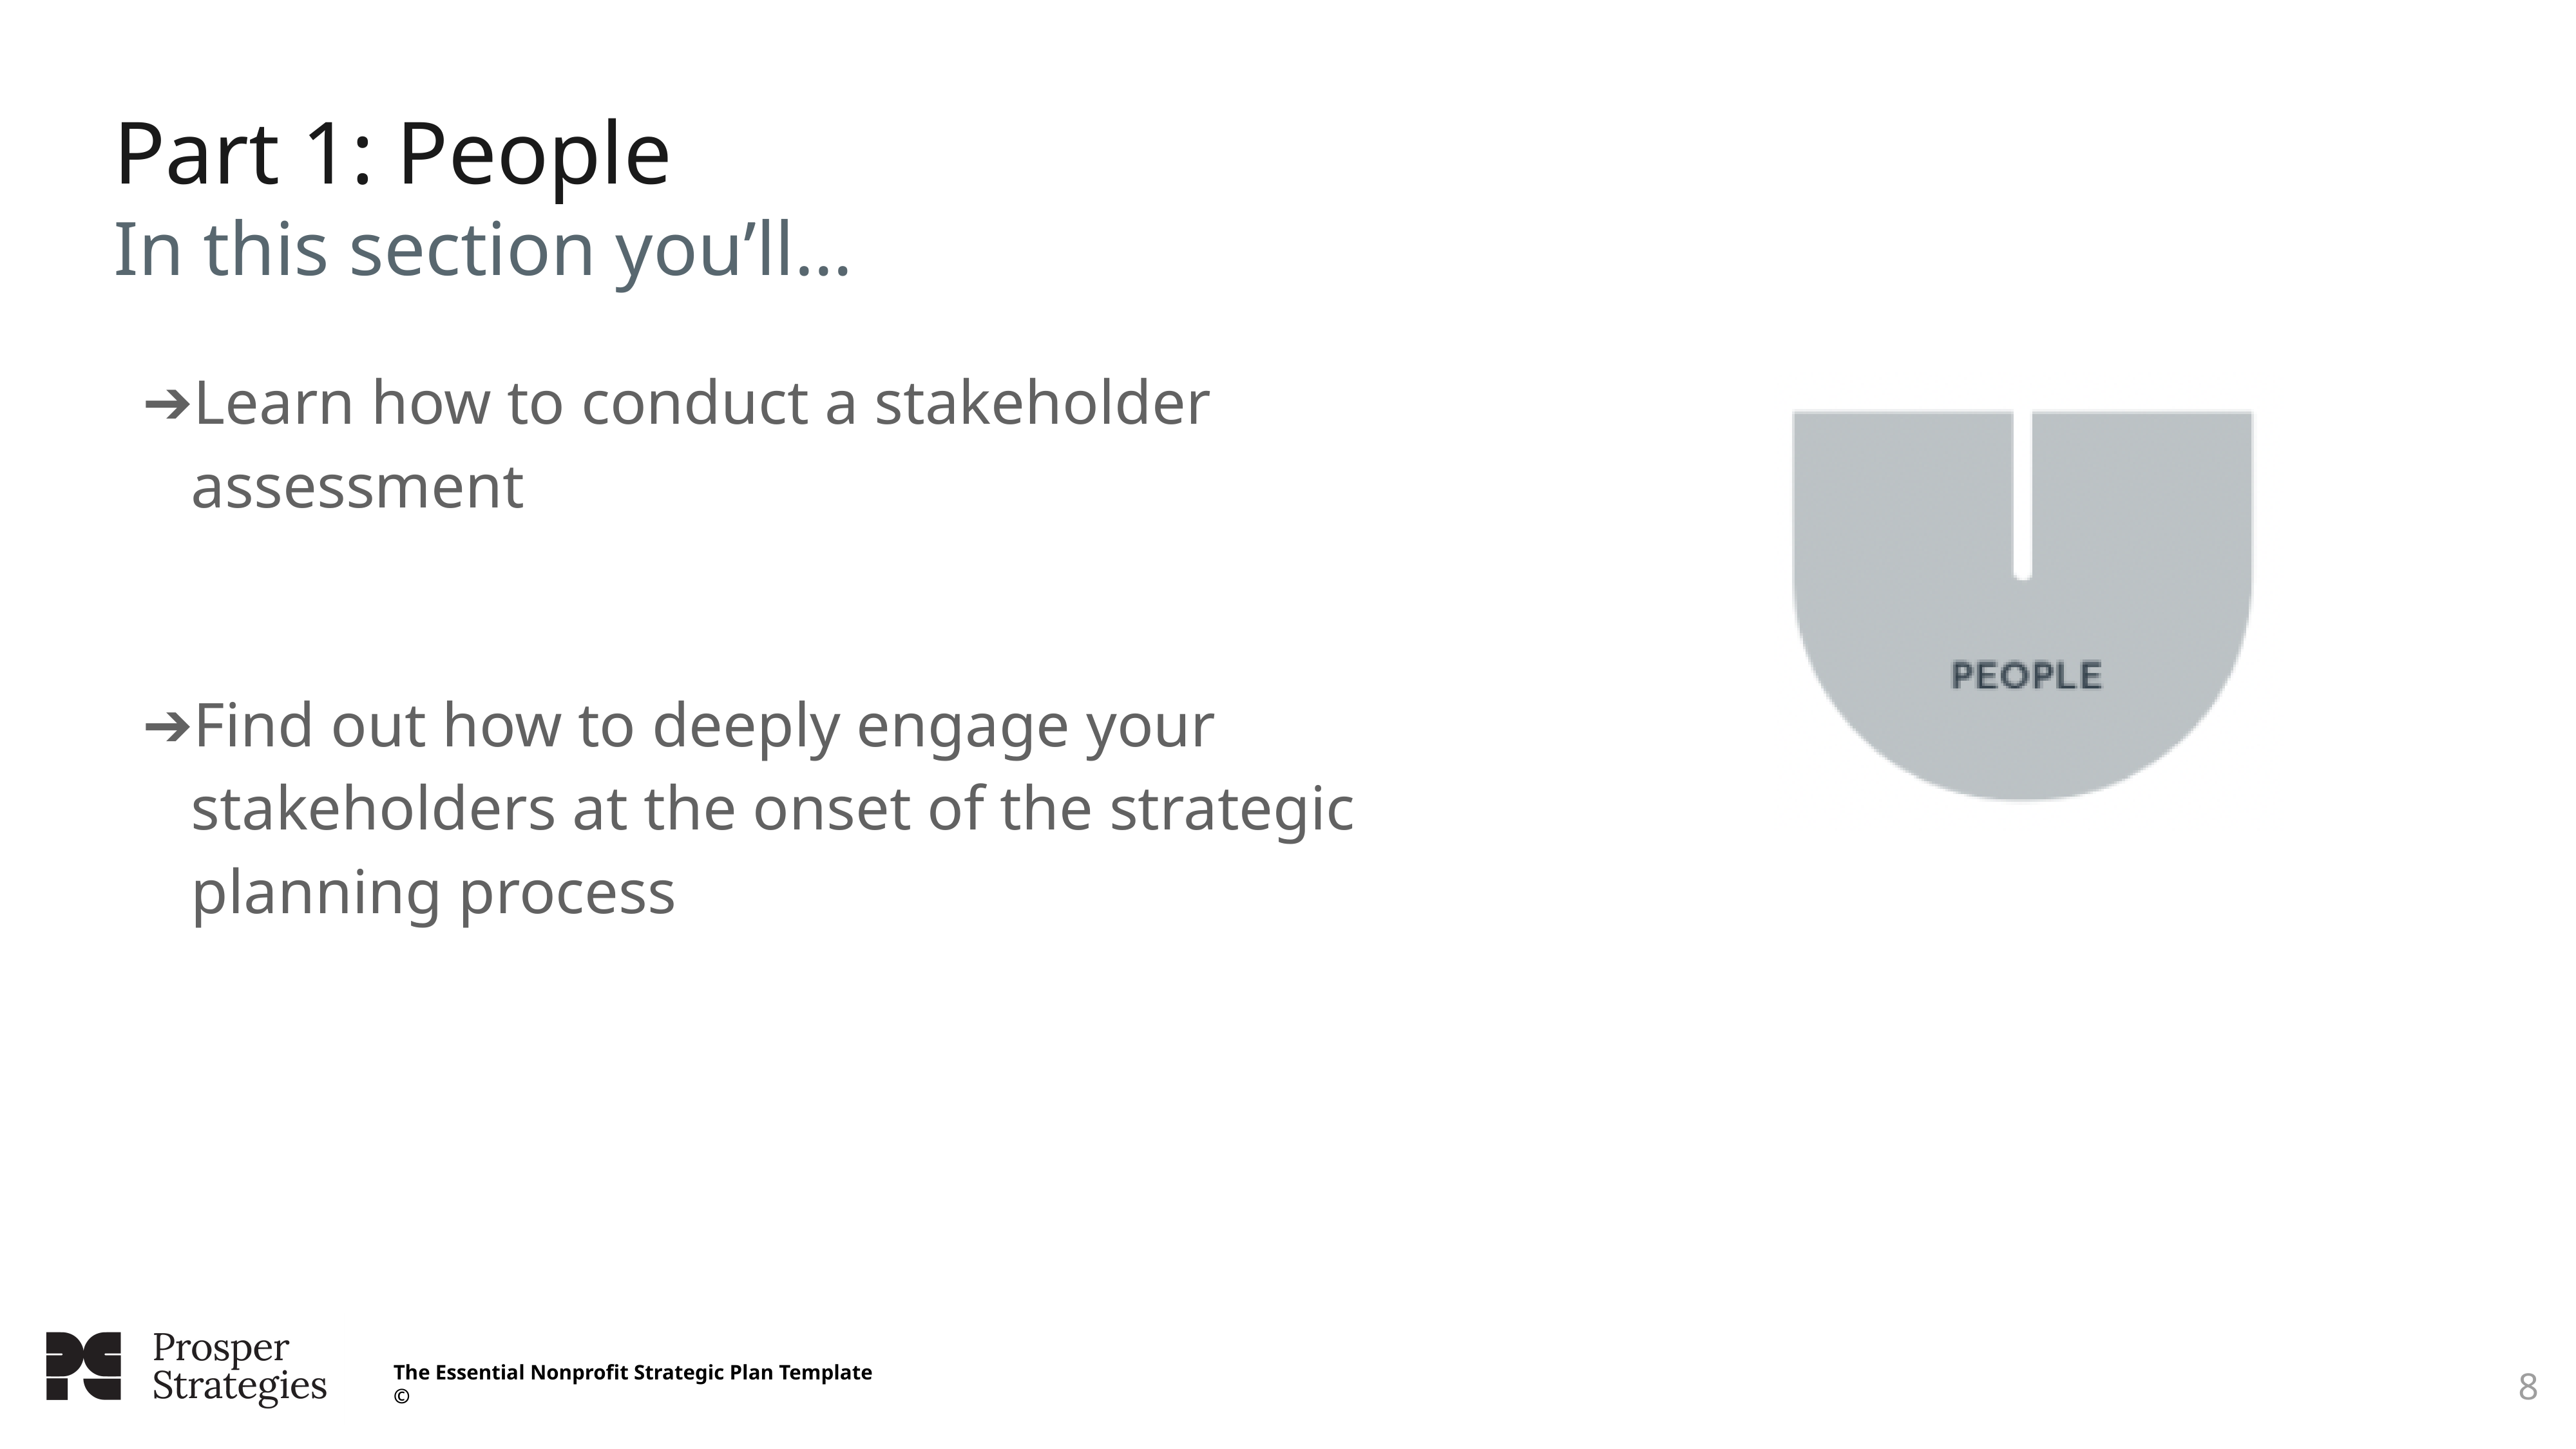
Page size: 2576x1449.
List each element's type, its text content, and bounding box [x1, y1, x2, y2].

picture [23, 1313, 345, 1425]
text_box The Essential Nonprofit Strategic Plan Template © [383, 1350, 893, 1417]
title Part 1: People In this section you’ll… [88, 72, 2488, 234]
slide_number ‹#› [2410, 1338, 2566, 1449]
picture [1773, 372, 2284, 831]
list Learn how to conduct a stakeholder assessment Find out how to deeply engage your stakeholders at the onset of the strategic planning process [117, 327, 1519, 1290]
